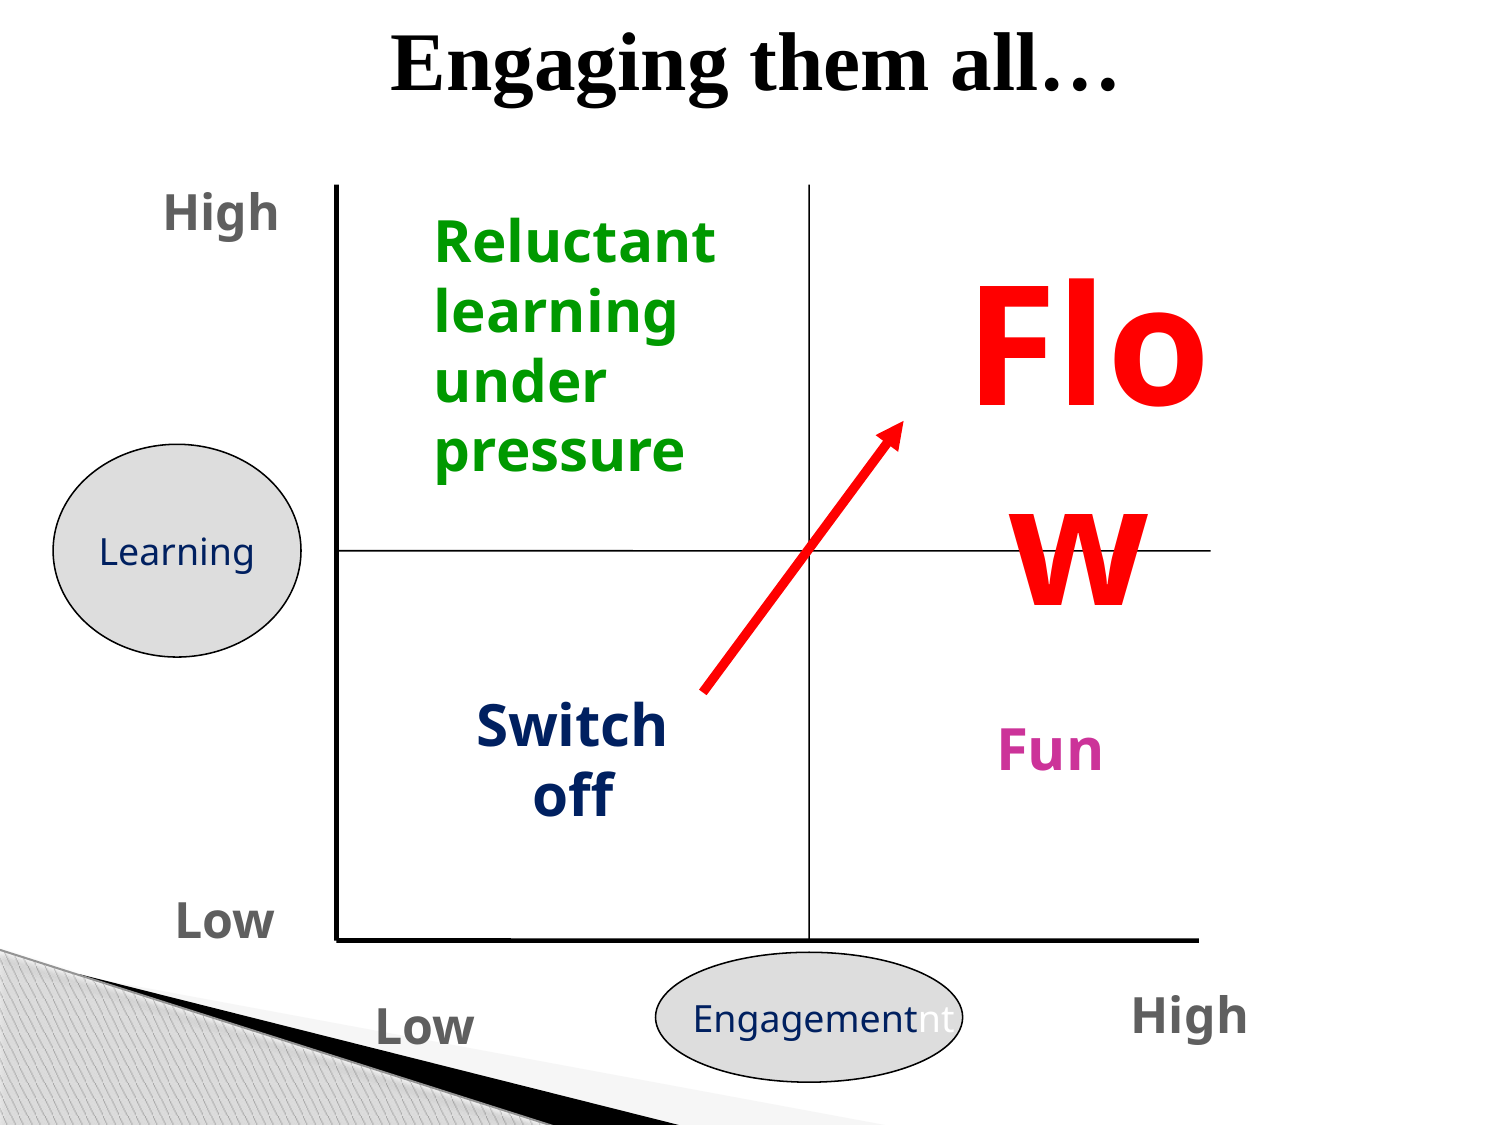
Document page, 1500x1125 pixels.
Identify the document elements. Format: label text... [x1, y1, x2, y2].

text_box Engaging them all… [88, 0, 1500, 115]
text_box [702, 420, 904, 693]
text_box Reluctant learning under pressure [419, 196, 750, 491]
text_box Switch off [454, 680, 691, 836]
text_box [690, 999, 928, 1050]
text_box Fun [950, 704, 1459, 789]
text_box Low [159, 881, 325, 957]
text_box Engagementnt [655, 952, 963, 1083]
text_box Learning [53, 444, 302, 658]
text_box High [147, 172, 313, 248]
text_box Low [360, 987, 526, 1063]
text_box High [1116, 976, 1294, 1051]
text_box Flow [879, 231, 1294, 647]
